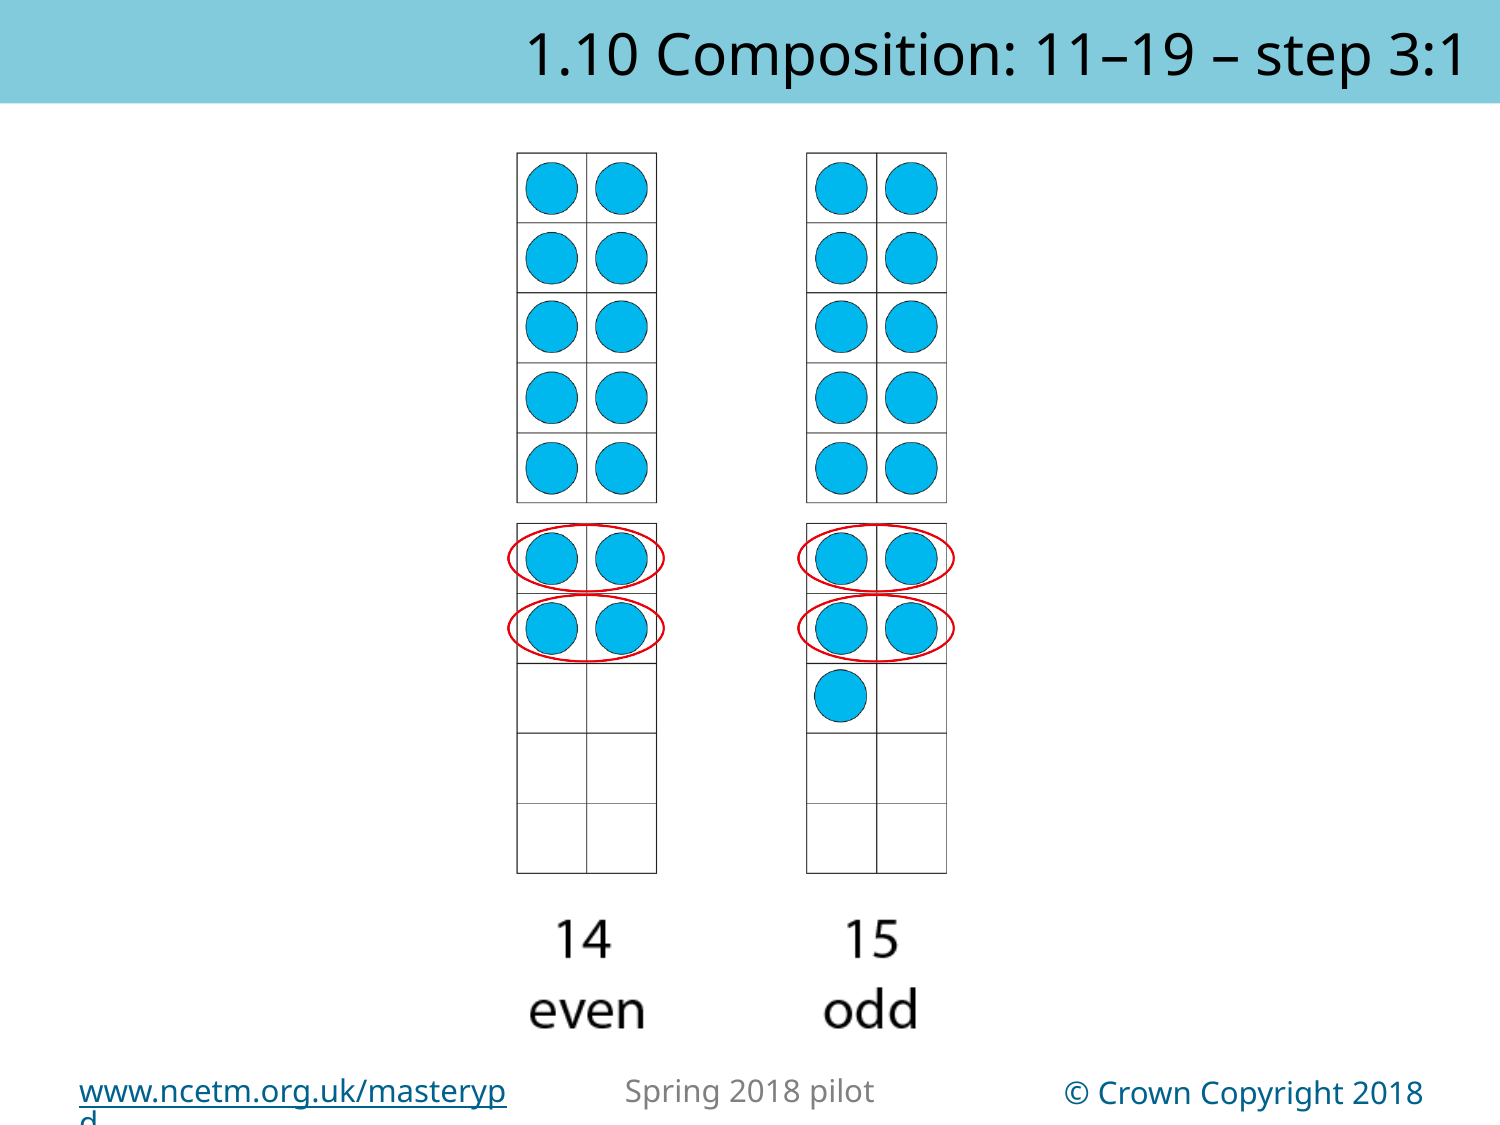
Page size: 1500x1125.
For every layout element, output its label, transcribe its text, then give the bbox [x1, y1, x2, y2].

picture [359, 890, 1003, 1059]
list 1.10 Composition: 11–19 – step 3:1 [0, 0, 1500, 104]
picture [507, 152, 665, 878]
picture [789, 152, 956, 878]
